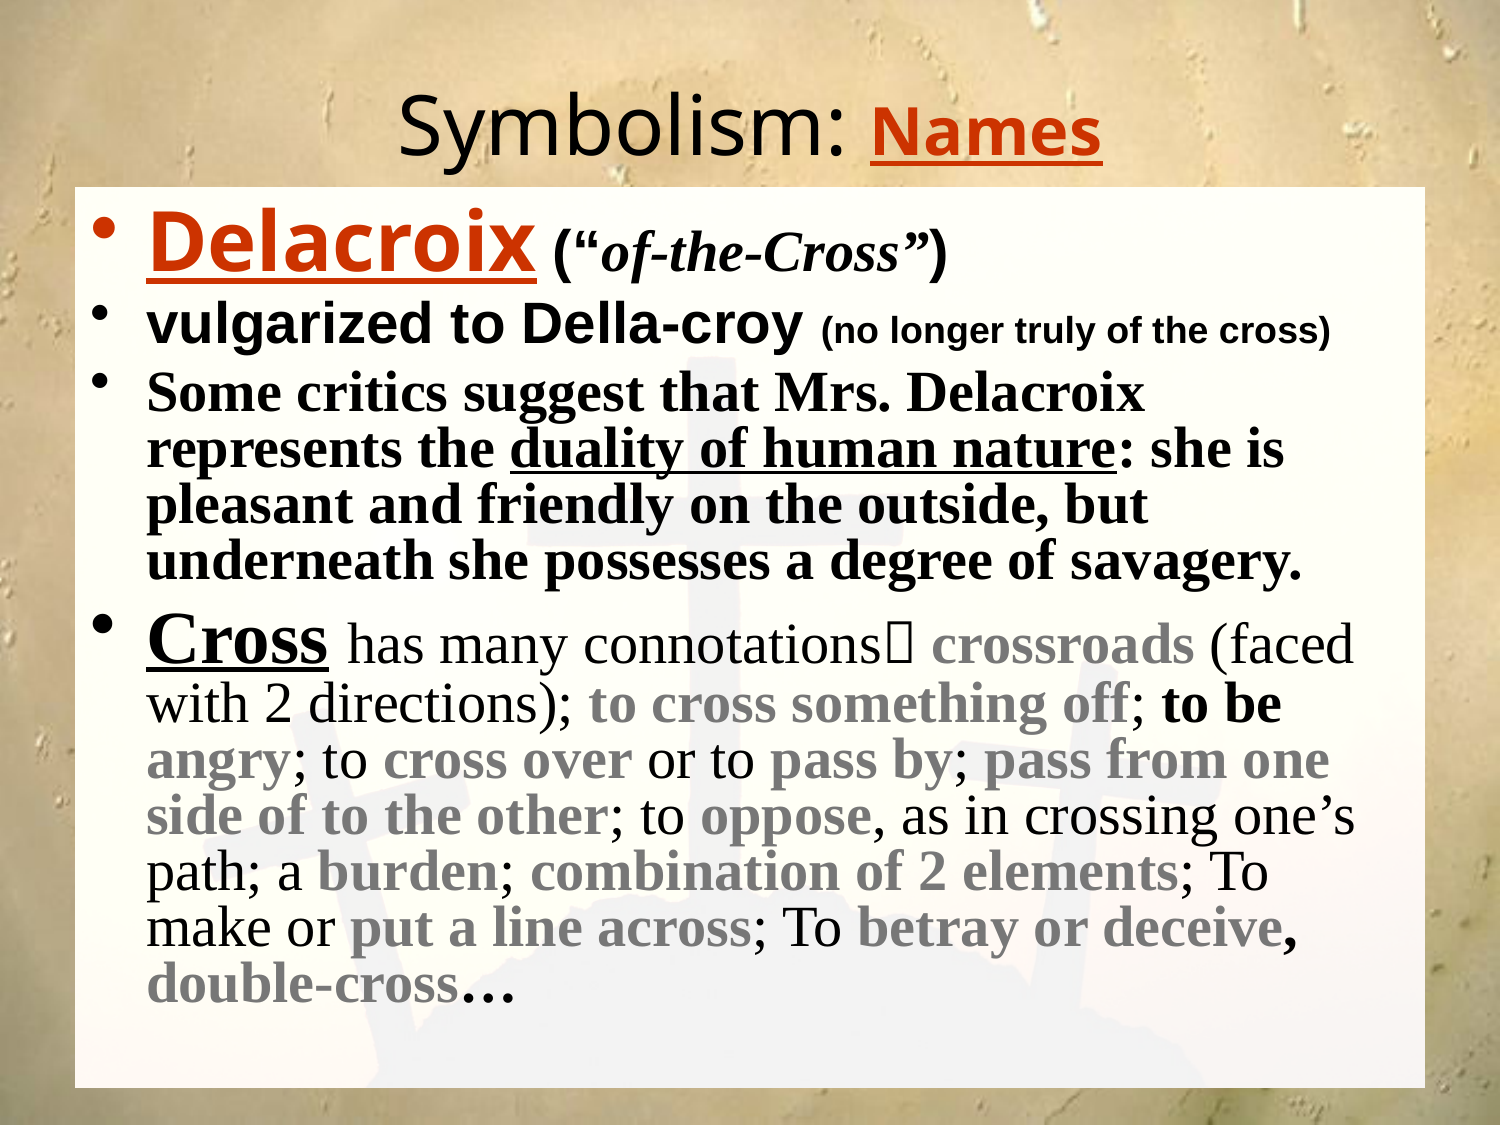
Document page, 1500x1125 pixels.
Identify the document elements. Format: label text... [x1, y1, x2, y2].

picture [0, 0, 1500, 1125]
title Symbolism: Names [74, 44, 1426, 187]
